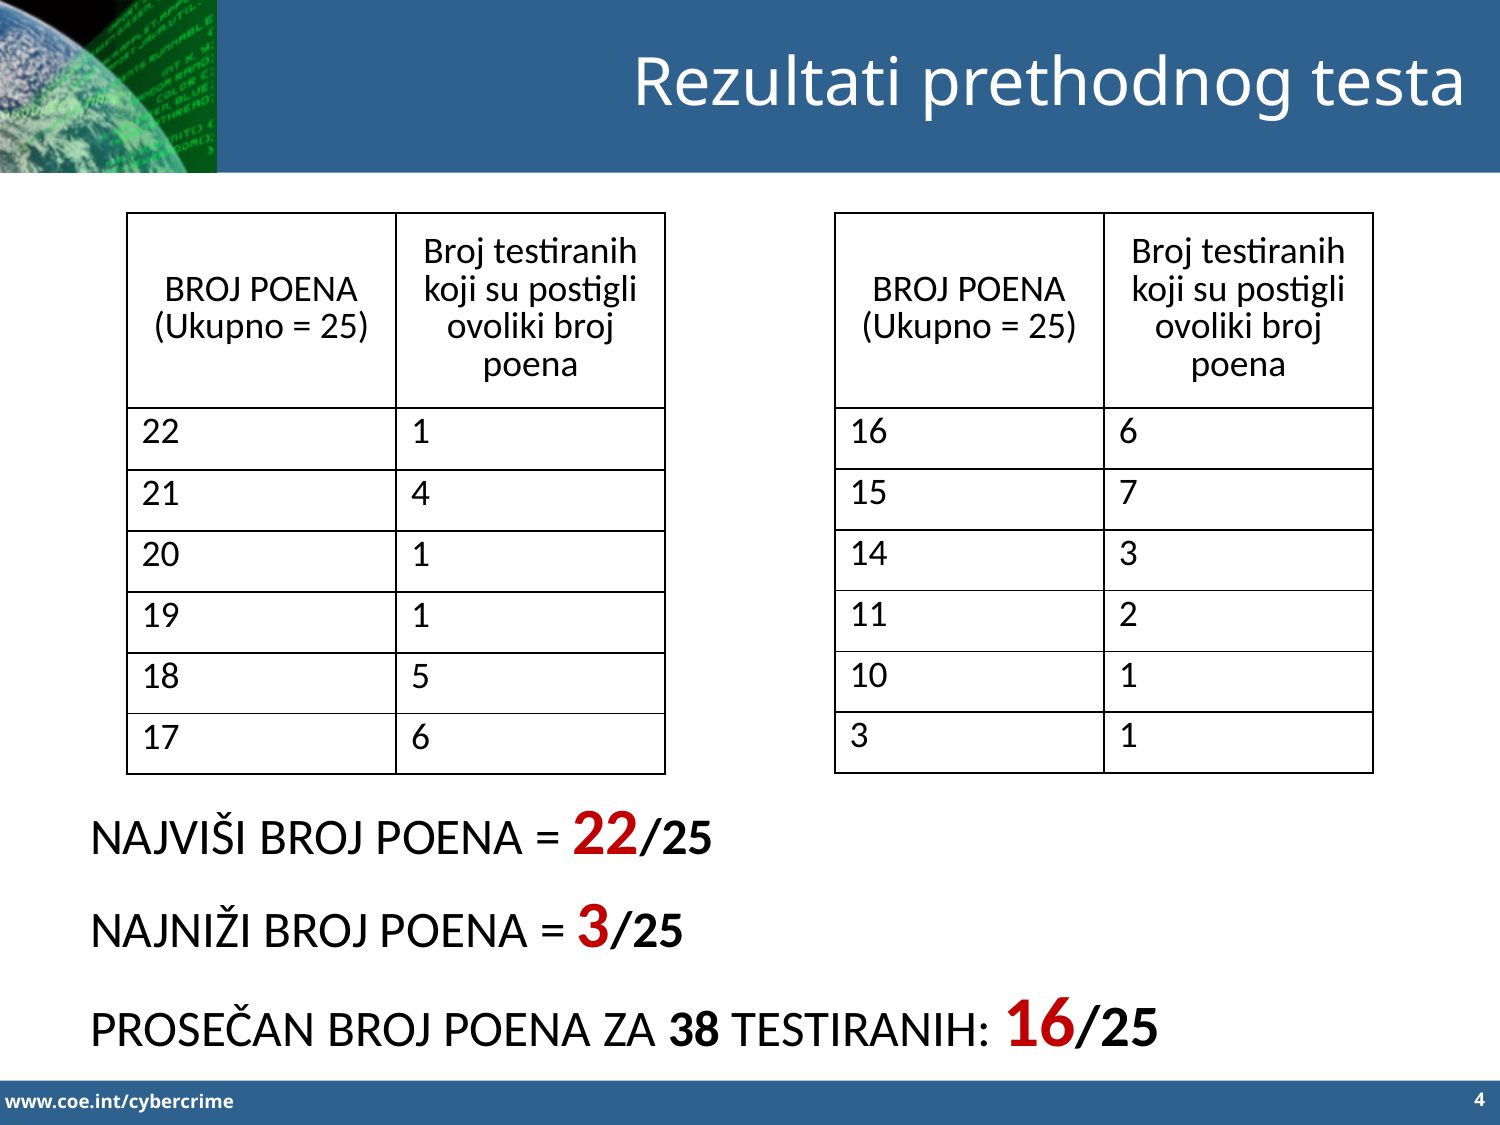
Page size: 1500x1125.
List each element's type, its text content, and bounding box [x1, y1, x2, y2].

table_cell 11 [836, 591, 1103, 651]
table_cell 16 [836, 409, 1103, 468]
table_cell 1 [397, 409, 664, 469]
table_cell 1 [1105, 652, 1372, 711]
table_cell 6 [397, 714, 664, 773]
picture [0, 1, 217, 173]
table_cell 20 [128, 532, 395, 591]
table_cell 1 [1105, 713, 1372, 772]
table_cell 17 [128, 714, 395, 773]
table_header Broj testiranih koji su postigli ovoliki broj poena [397, 214, 664, 407]
table_cell 3 [1105, 531, 1372, 590]
table_header BROJ POENA (Ukupno = 25) [128, 214, 395, 407]
table_cell 22 [128, 409, 395, 469]
table_cell 10 [836, 652, 1103, 711]
table_header Broj testiranih koji su postigli ovoliki broj poena [1105, 214, 1372, 407]
table_cell 5 [397, 654, 664, 713]
table_cell 3 [836, 713, 1103, 772]
table_cell 15 [836, 470, 1103, 529]
table_cell 4 [397, 471, 664, 530]
table_cell 1 [397, 532, 664, 591]
table_header BROJ POENA (Ukupno = 25) [836, 214, 1103, 407]
table_cell 21 [128, 471, 395, 530]
table_cell 7 [1105, 470, 1372, 529]
table_cell 2 [1105, 591, 1372, 651]
table_cell 19 [128, 593, 395, 652]
table_cell 1 [397, 593, 664, 652]
table_cell 18 [128, 654, 395, 713]
table_cell 14 [836, 531, 1103, 590]
table_cell 6 [1105, 409, 1372, 468]
text_box NAJVIŠI BROJ POENA = 22/25 NAJNIŽI BROJ POENA = 3/25 PROSEČAN BROJ POENA ZA 38 TESTIRANIH: 16/25 [74, 781, 1425, 1069]
text_box Rezultati prethodnog testa [230, 31, 1483, 126]
